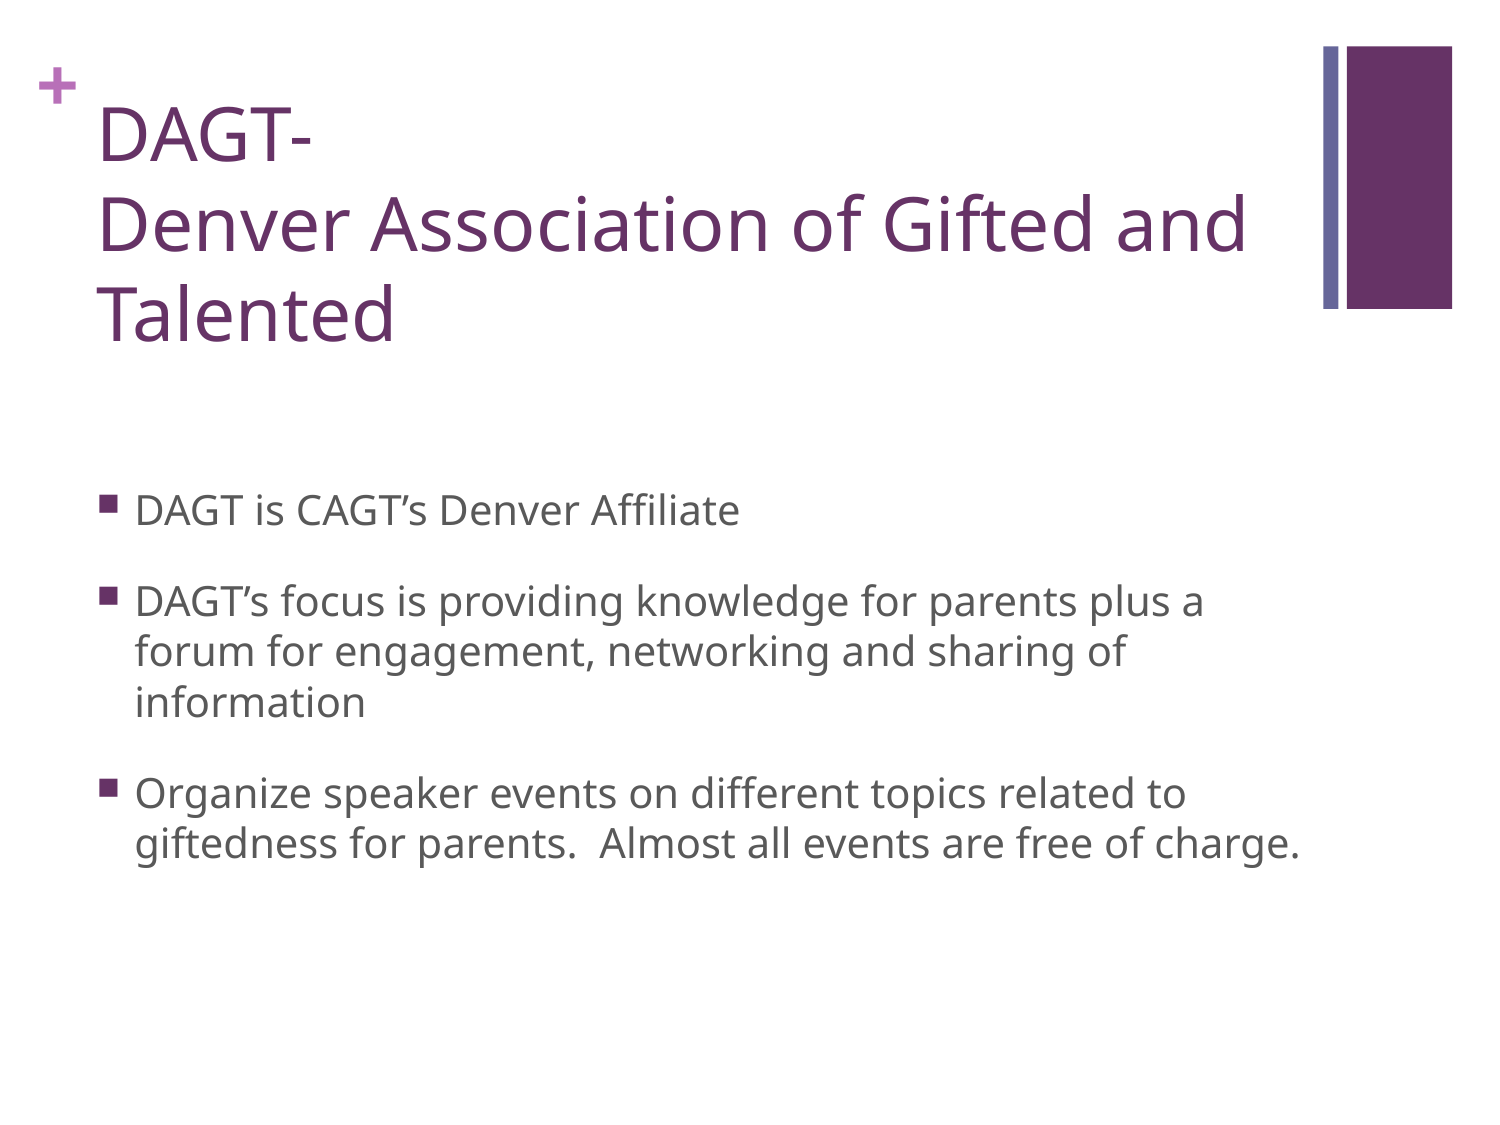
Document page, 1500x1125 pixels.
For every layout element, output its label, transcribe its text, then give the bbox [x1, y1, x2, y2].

list DAGT is CAGT’s Denver Affiliate DAGT’s focus is providing knowledge for parents plus a forum for engagement, networking and sharing of information Organize speaker events on different topics related to giftedness for parents. Almost all events are free of charge. [81, 475, 1322, 1005]
title DAGT- Denver Association of Gifted and Talented [81, 79, 1322, 263]
